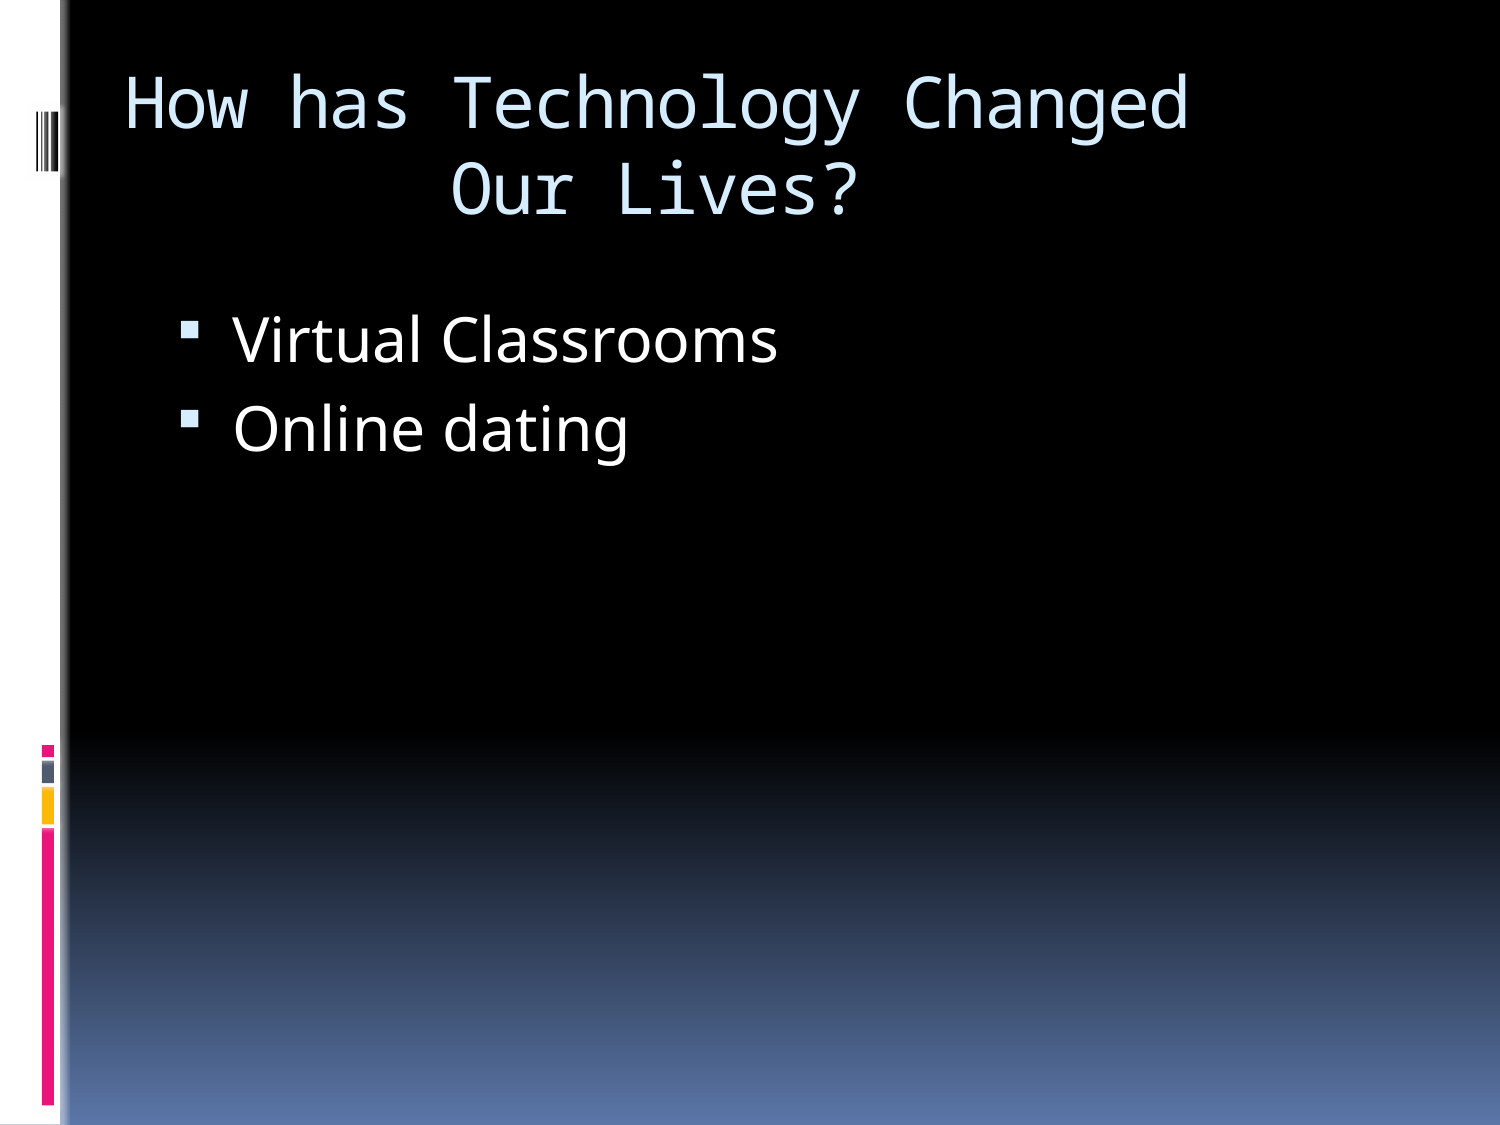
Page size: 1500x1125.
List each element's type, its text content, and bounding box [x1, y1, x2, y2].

list Virtual Classrooms Online dating [150, 292, 1425, 1043]
title How has Technology Changed Our Lives? [62, 50, 1250, 238]
